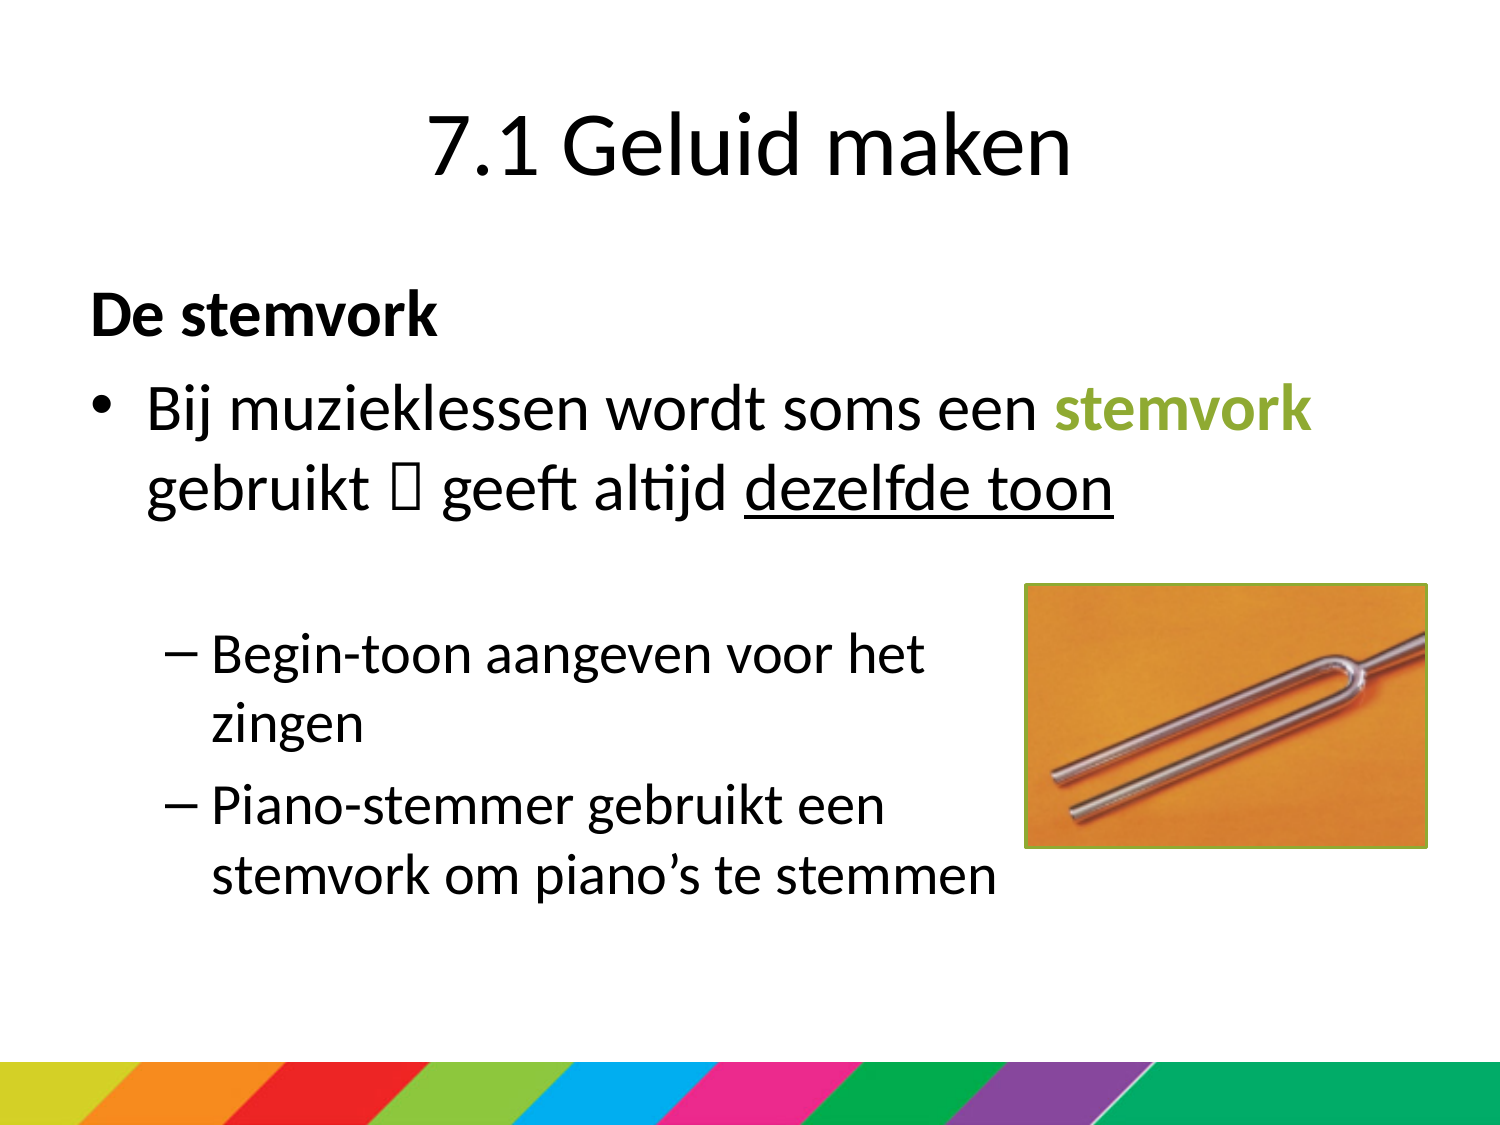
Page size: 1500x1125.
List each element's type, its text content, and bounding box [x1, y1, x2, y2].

picture [1027, 585, 1426, 847]
picture [656, 1062, 1500, 1125]
picture [0, 1062, 574, 1125]
list De stemvork Bij muzieklessen wordt soms een stemvork gebruikt  geeft altijd dezelfde toon Begin-toon aangeven voor het zingen Piano-stemmer gebruikt een stemvork om piano’s te stemmen [75, 262, 1425, 1005]
title 7.1 Geluid maken [75, 45, 1425, 233]
